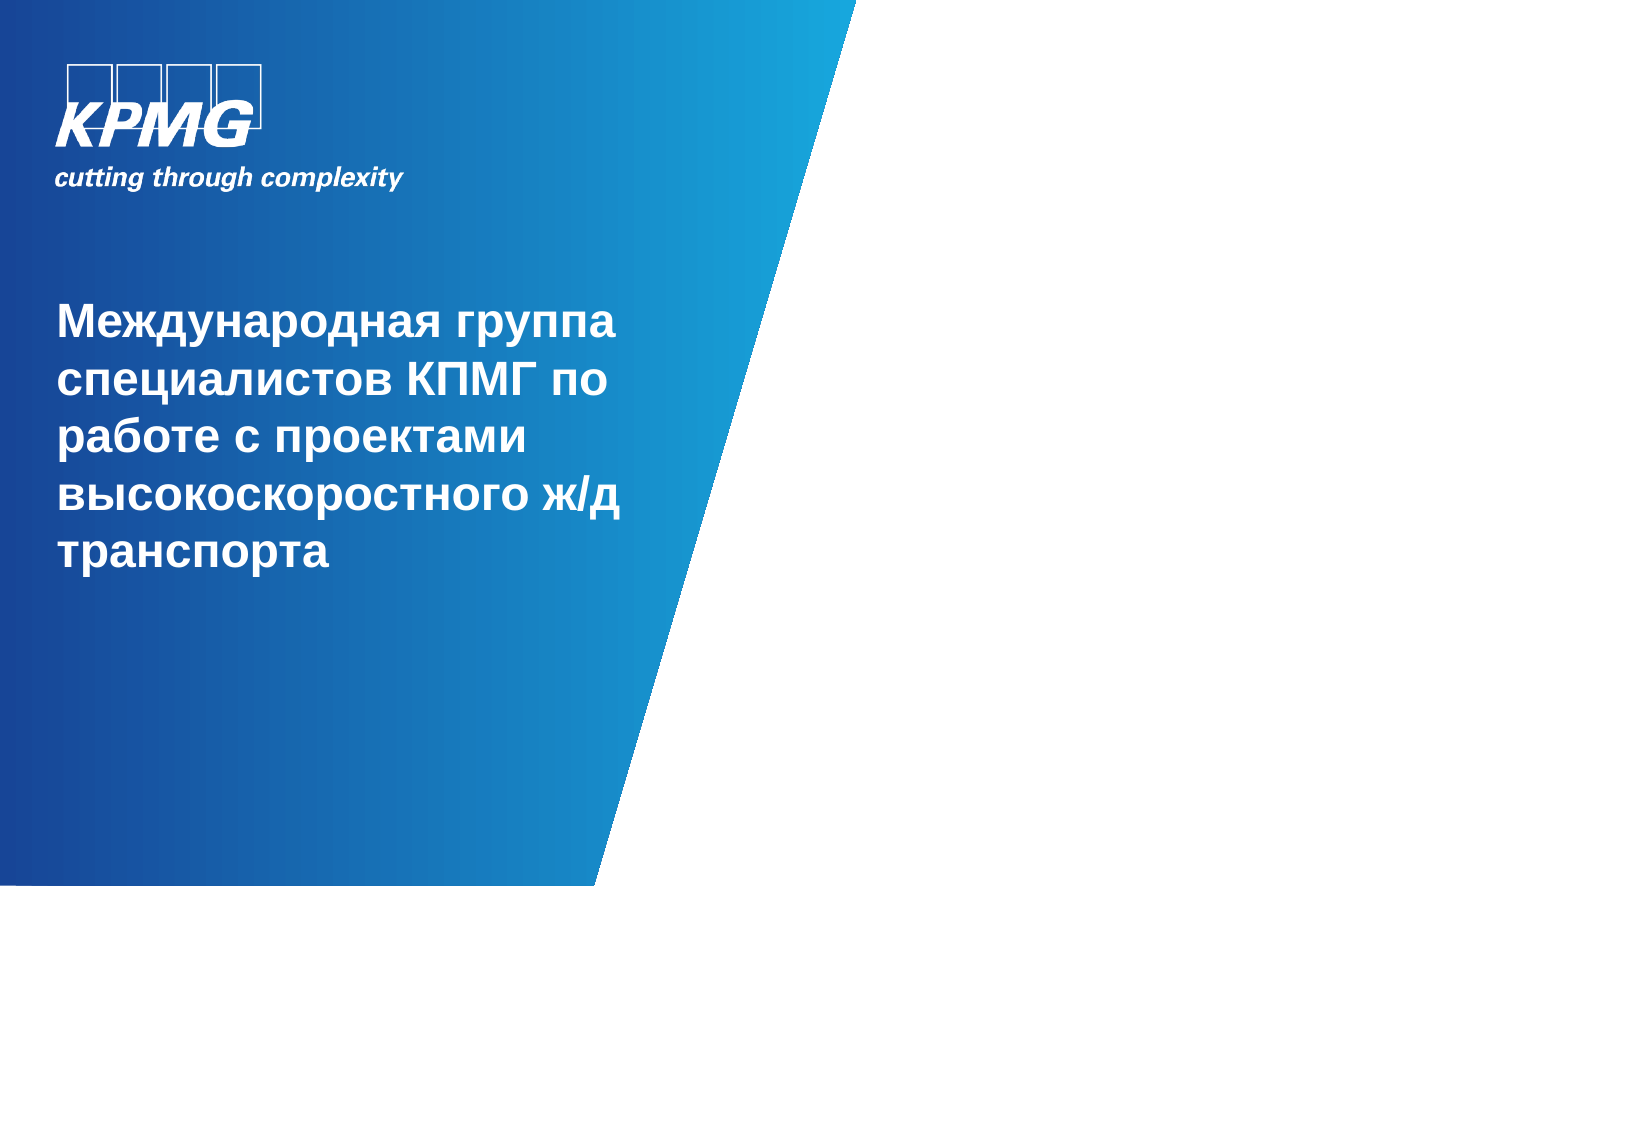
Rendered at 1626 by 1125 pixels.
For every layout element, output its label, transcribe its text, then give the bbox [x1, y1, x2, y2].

title Международная группа специалистов КПМГ по работе с проектами высокоскоростного ж/д транспорта [56, 231, 683, 587]
picture [9, 0, 472, 251]
